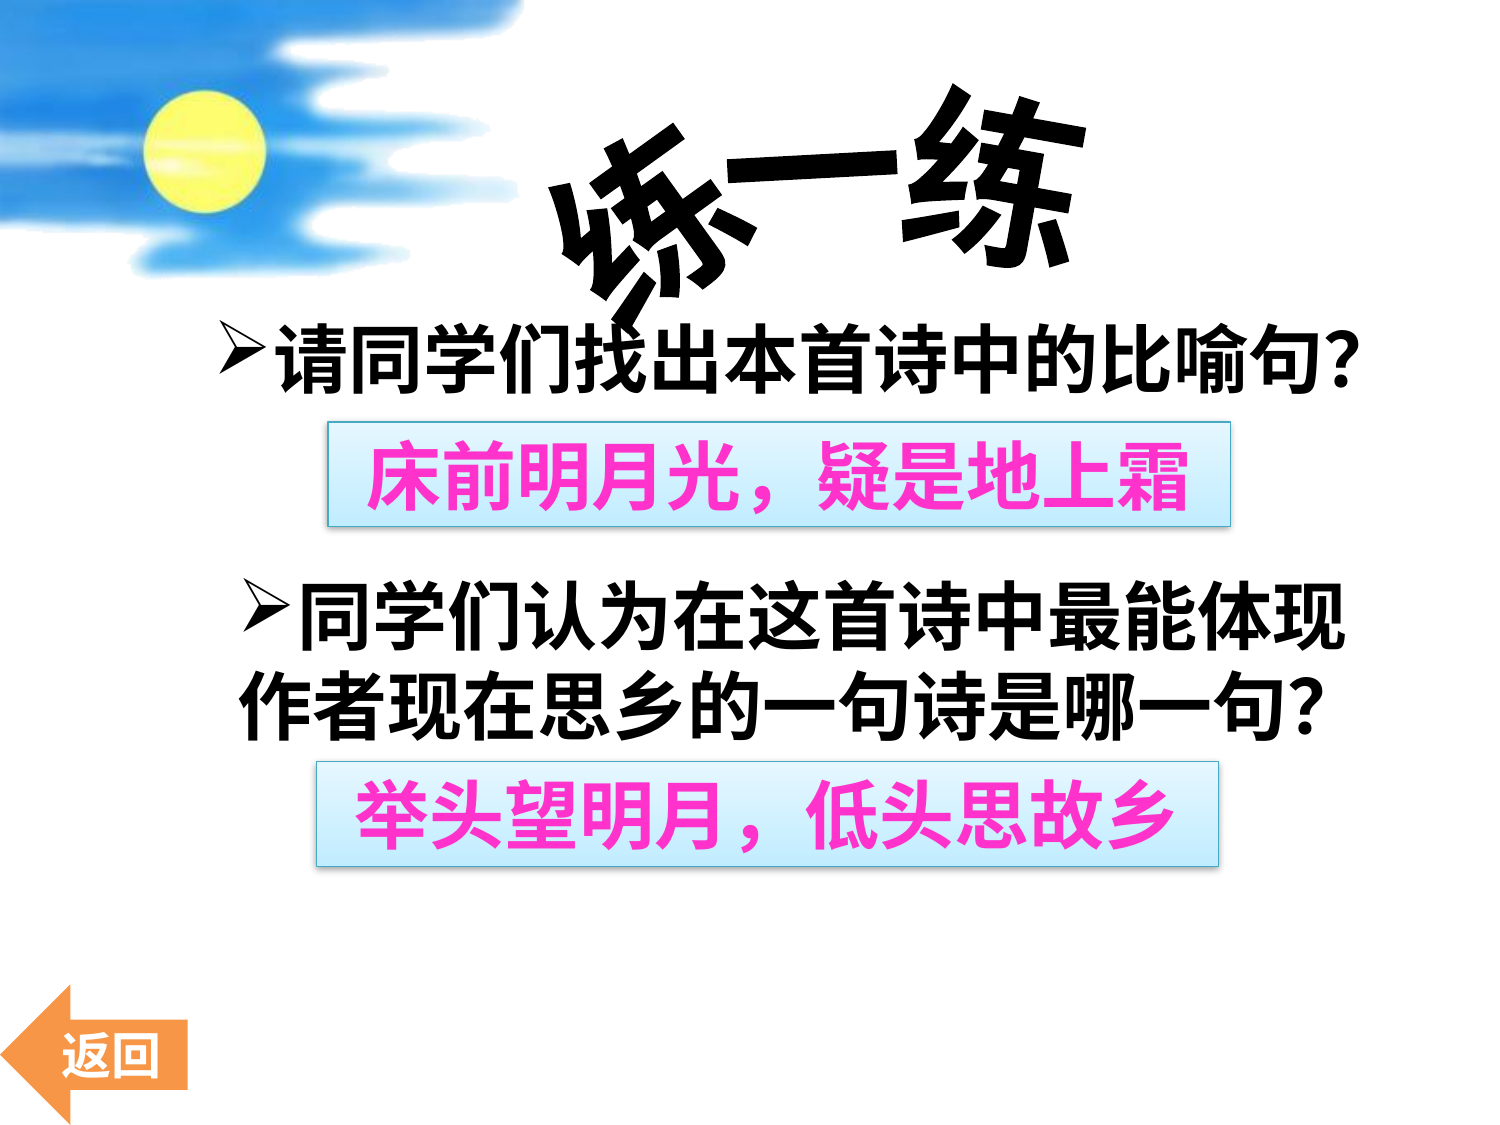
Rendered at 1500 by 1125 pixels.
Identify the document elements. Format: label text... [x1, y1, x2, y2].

text_box 返回 [0, 982, 190, 1125]
text_box 请同学们找出本首诗中的比喻句？ [199, 304, 1407, 410]
text_box 床前明月光，疑是地上霜 [327, 421, 1231, 527]
text_box 同学们认为在这首诗中最能体现作者现在思乡的一句诗是哪一句？ [222, 562, 1418, 793]
picture [0, 0, 551, 308]
text_box 举头望明月，低头思故乡 [316, 761, 1219, 867]
